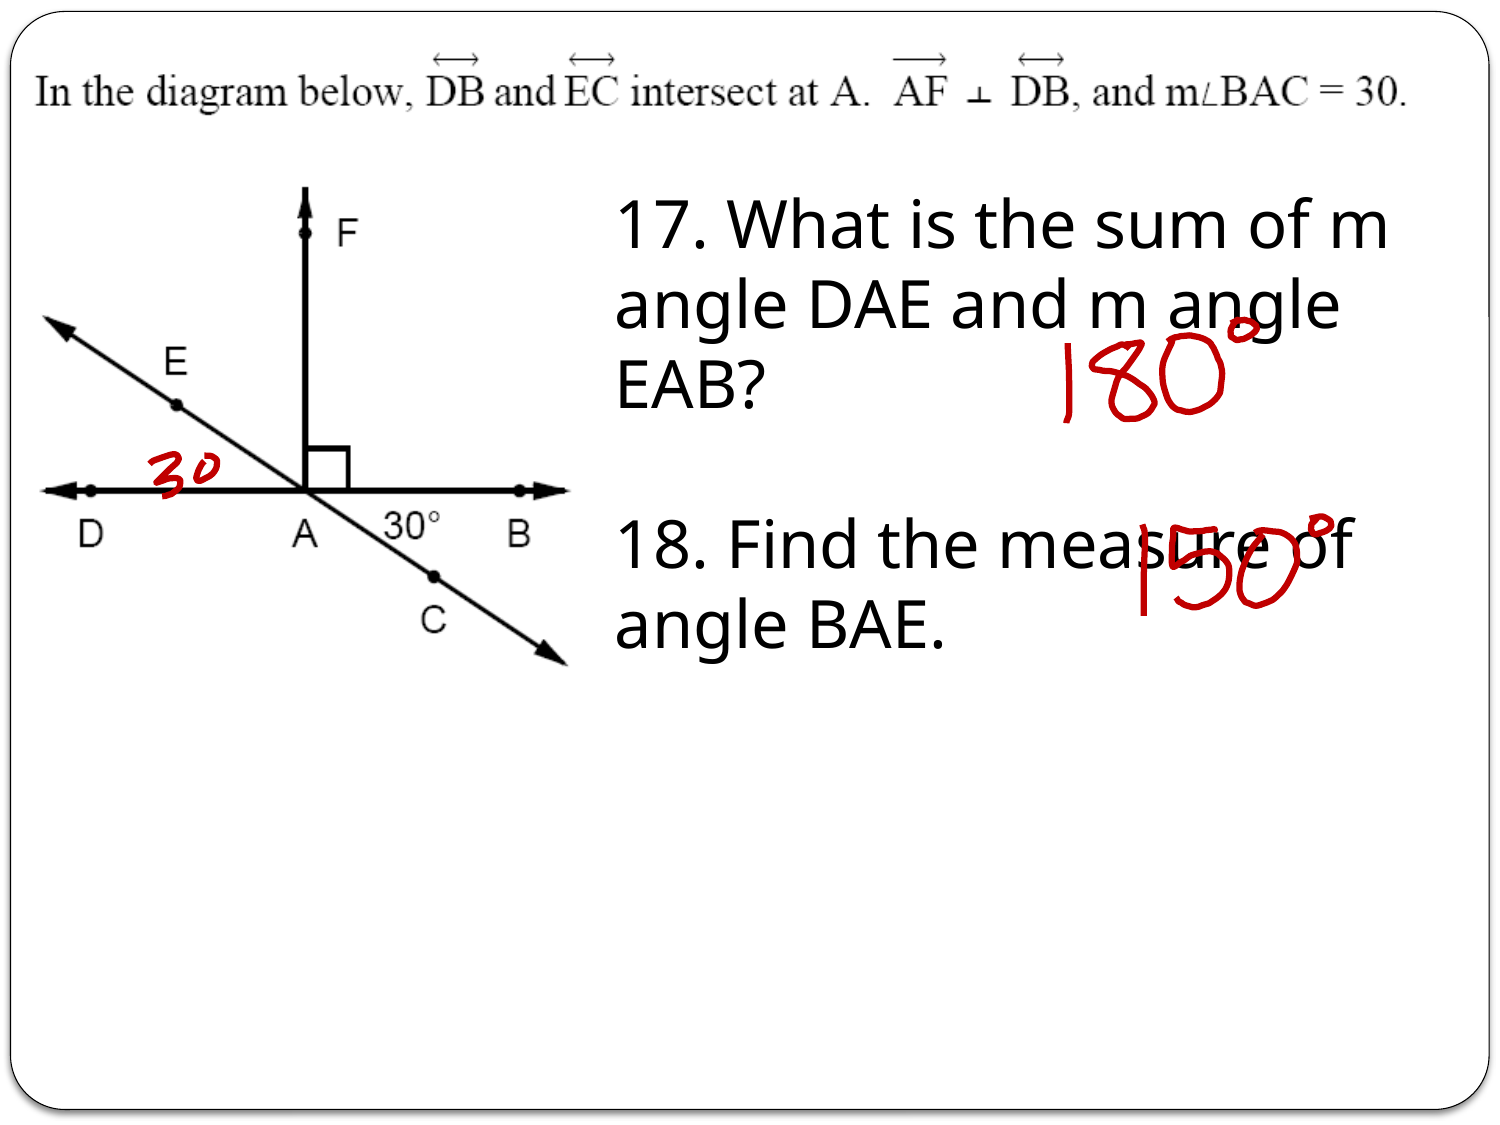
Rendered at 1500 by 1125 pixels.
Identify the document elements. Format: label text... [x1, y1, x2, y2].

text_box 17. What is the sum of m angle DAE and m angle EAB? 18. Find the measure of angle BAE. [1449, 174, 1500, 670]
picture [24, 37, 1444, 682]
